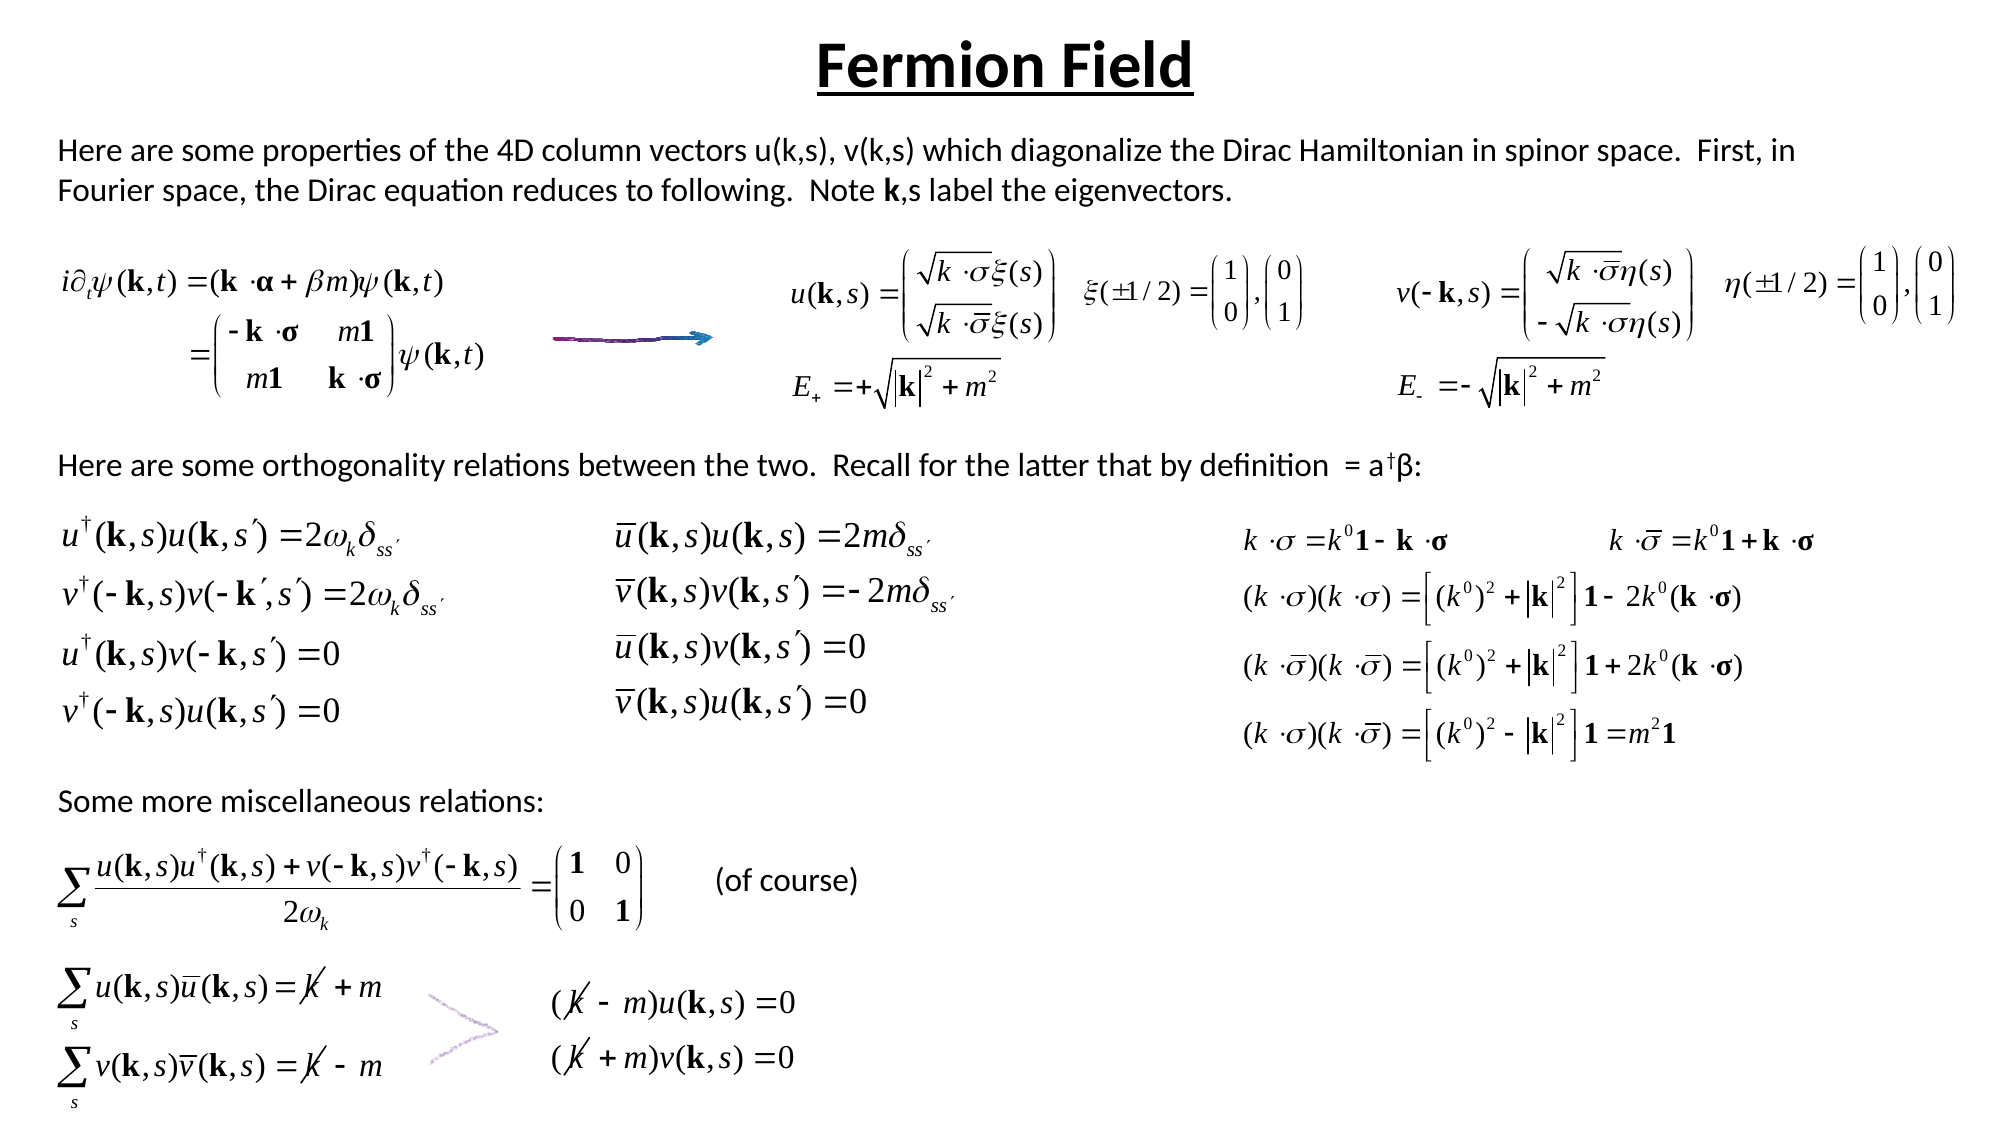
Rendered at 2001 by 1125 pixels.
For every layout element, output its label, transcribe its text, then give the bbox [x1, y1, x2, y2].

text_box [1392, 242, 1702, 414]
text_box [52, 960, 390, 1115]
text_box Some more miscellaneous relations: [43, 771, 610, 827]
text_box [546, 976, 803, 1082]
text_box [1238, 515, 1820, 770]
picture [421, 964, 508, 1093]
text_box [1721, 241, 1964, 330]
picture [546, 326, 719, 350]
text_box Here are some properties of the 4D column vectors u(k,s), v(k,s) which diagonalize the Dirac Hamiltonian in spinor space. First, in Fourier space, the Dirac equation reduces to following. Note k,s label the eigenvectors. [42, 120, 1848, 216]
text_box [52, 840, 651, 937]
text_box Fermion Field [802, 13, 1260, 109]
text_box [786, 243, 1064, 415]
text_box (of course) [699, 850, 874, 905]
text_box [1079, 250, 1311, 336]
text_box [610, 511, 964, 730]
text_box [57, 259, 491, 406]
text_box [57, 506, 453, 739]
